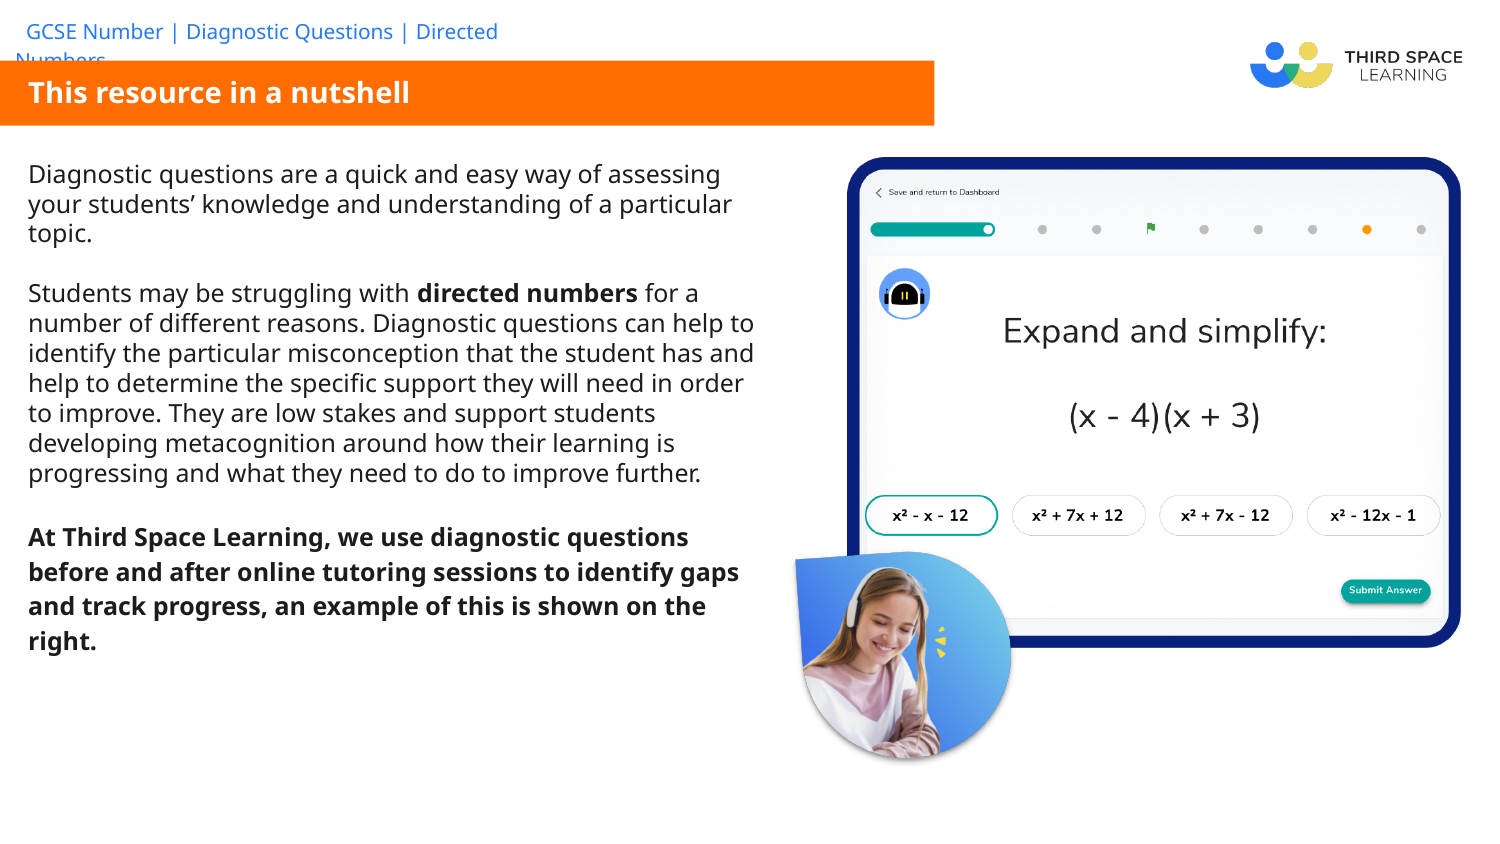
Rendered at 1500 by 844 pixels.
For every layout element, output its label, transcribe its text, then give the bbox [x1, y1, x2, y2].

text_box This resource in a nutshell [13, 59, 551, 125]
picture [1250, 33, 1465, 99]
text_box Diagnostic questions are a quick and easy way of assessing your students’ knowledge and understanding of a particular topic. Students may be struggling with directed numbers for a number of different reasons. Diagnostic questions can help to identify the particular misconception that the student has and help to determine the specific support they will need in order to improve. They are low stakes and support students developing metacognition around how their learning is progressing and what they need to do to improve further. At Third Space Learning, we use diagnostic questions before and after online tutoring sessions to identify gaps and track progress, an example of this is shown on the right. [13, 157, 780, 785]
picture [777, 157, 1461, 787]
